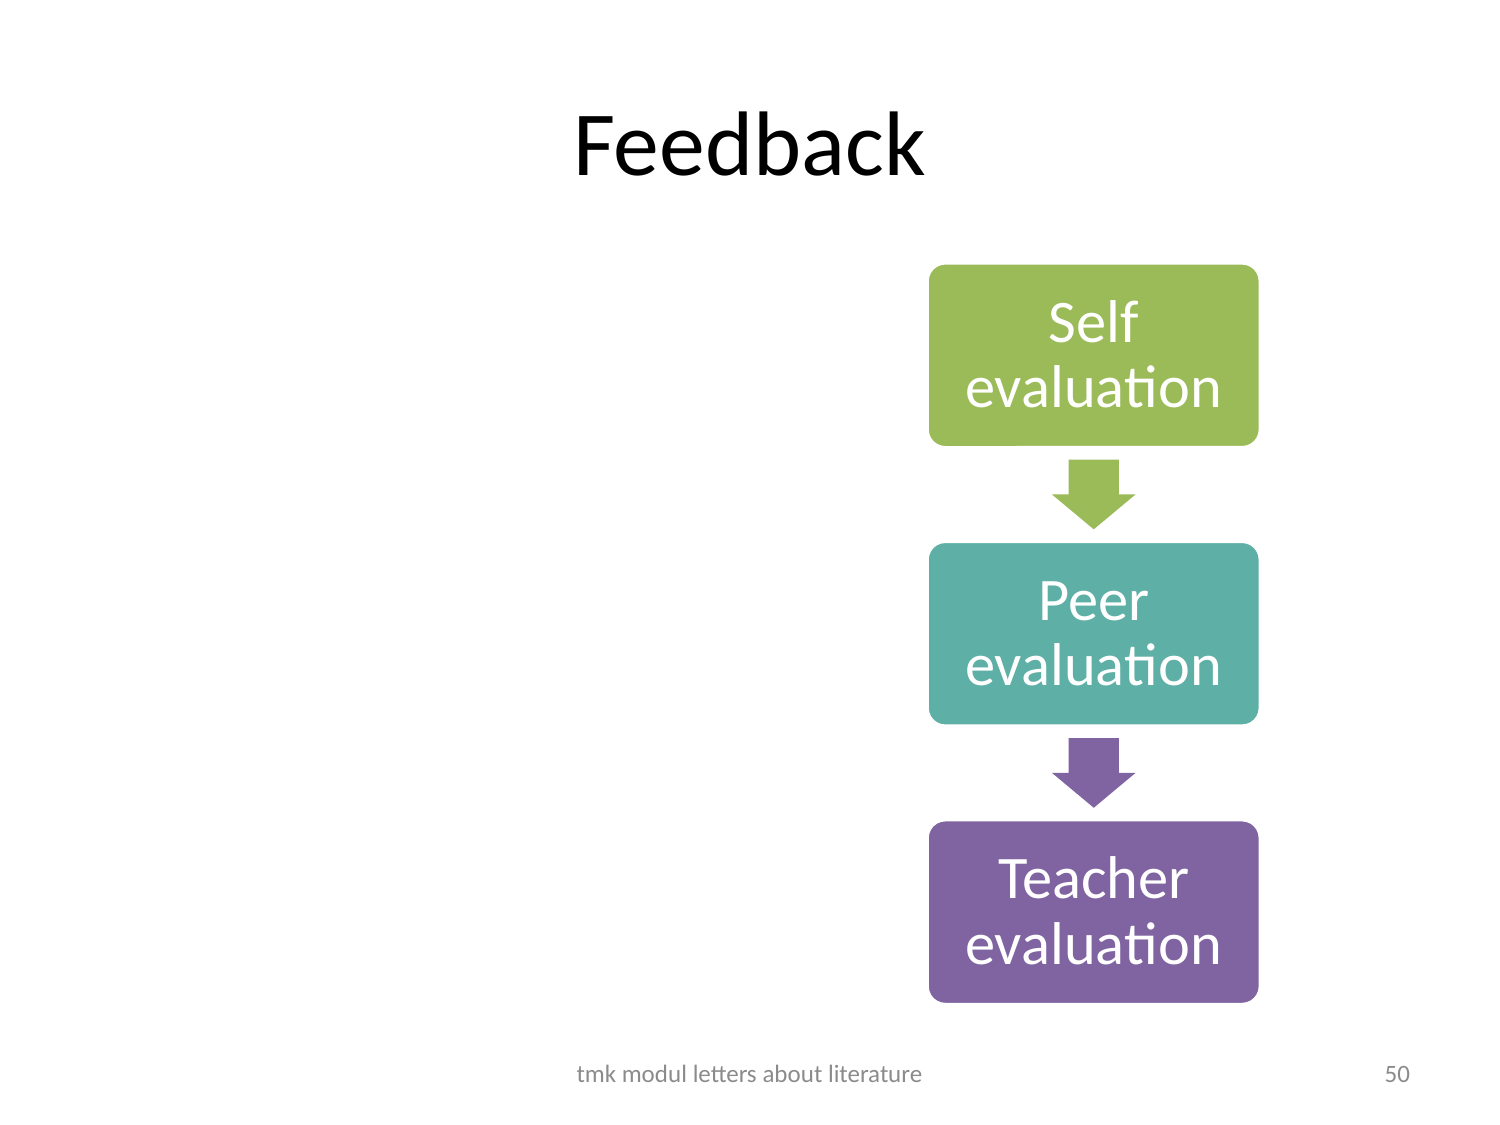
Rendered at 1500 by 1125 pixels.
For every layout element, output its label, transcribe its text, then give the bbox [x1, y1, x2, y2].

title Feedback [75, 45, 1425, 233]
slide_number 50 [1074, 1042, 1425, 1103]
footer tmk modul letters about literature [512, 1042, 988, 1103]
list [762, 262, 1426, 1006]
